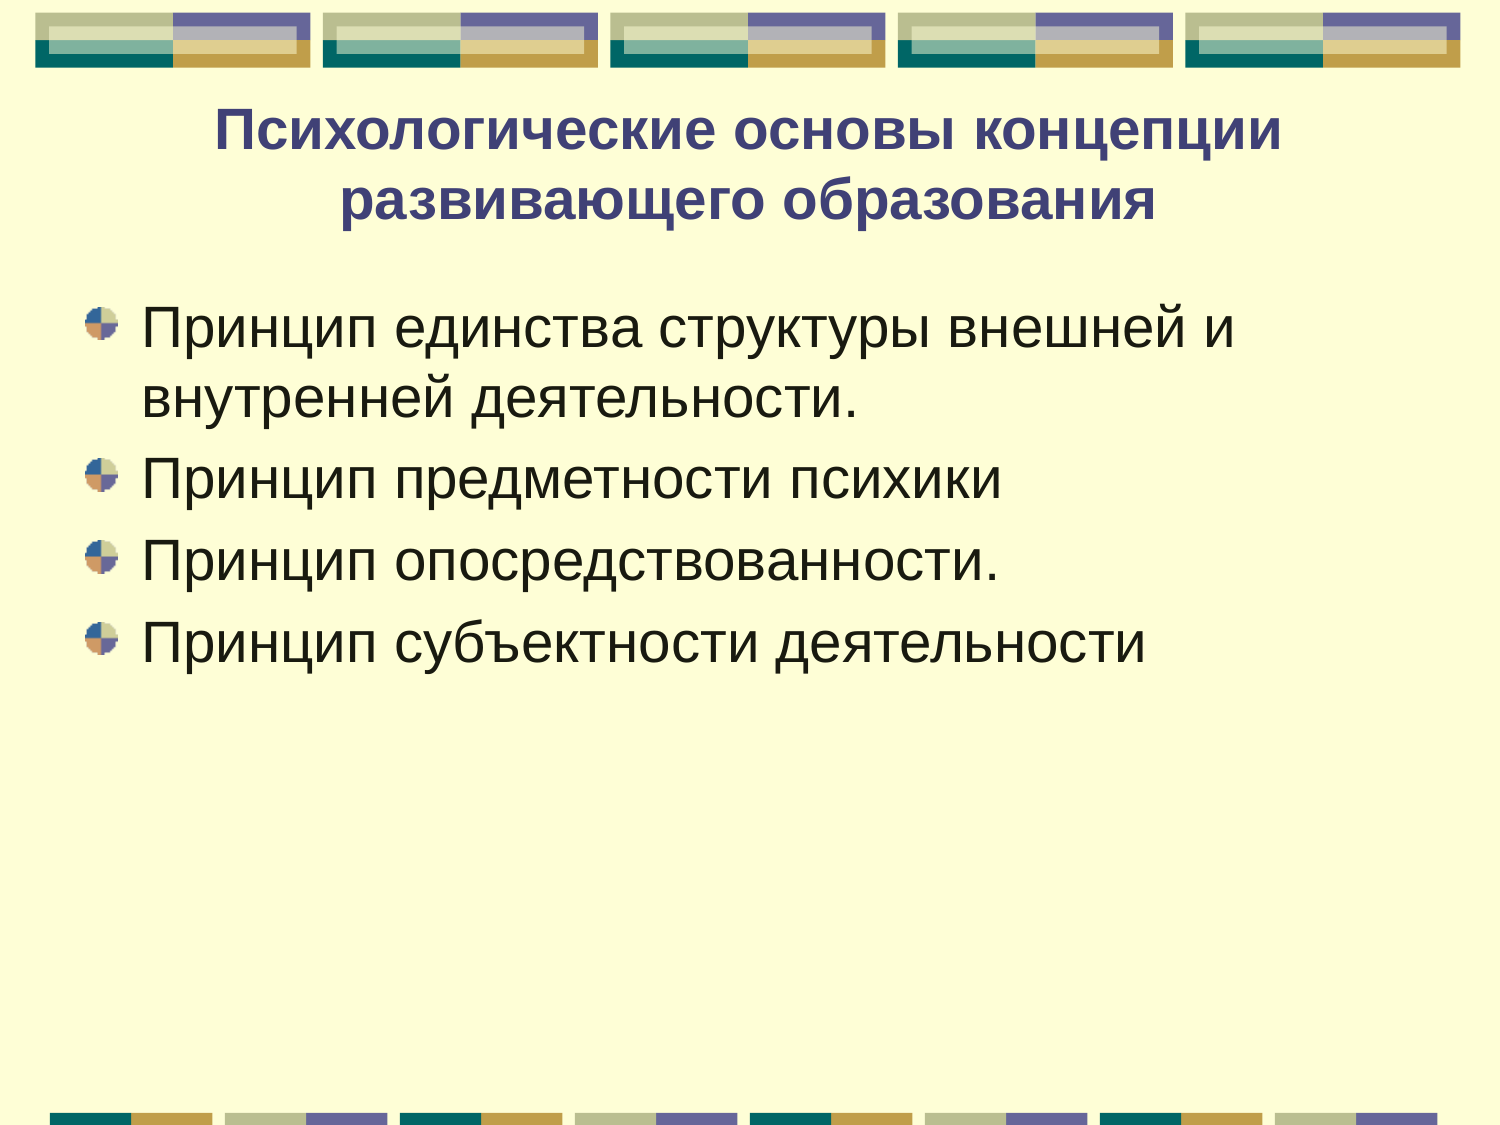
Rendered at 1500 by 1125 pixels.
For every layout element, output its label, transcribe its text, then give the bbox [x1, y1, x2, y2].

title Психологические основы концепции развивающего образования [74, 77, 1424, 244]
picture [85, 458, 118, 492]
list Принцип единства структуры внешней и внутренней деятельности. Принцип предметности психики Принцип опосредствованности. Принцип субъектности деятельности [70, 280, 1421, 977]
picture [85, 307, 118, 340]
picture [85, 540, 118, 574]
picture [85, 622, 118, 655]
